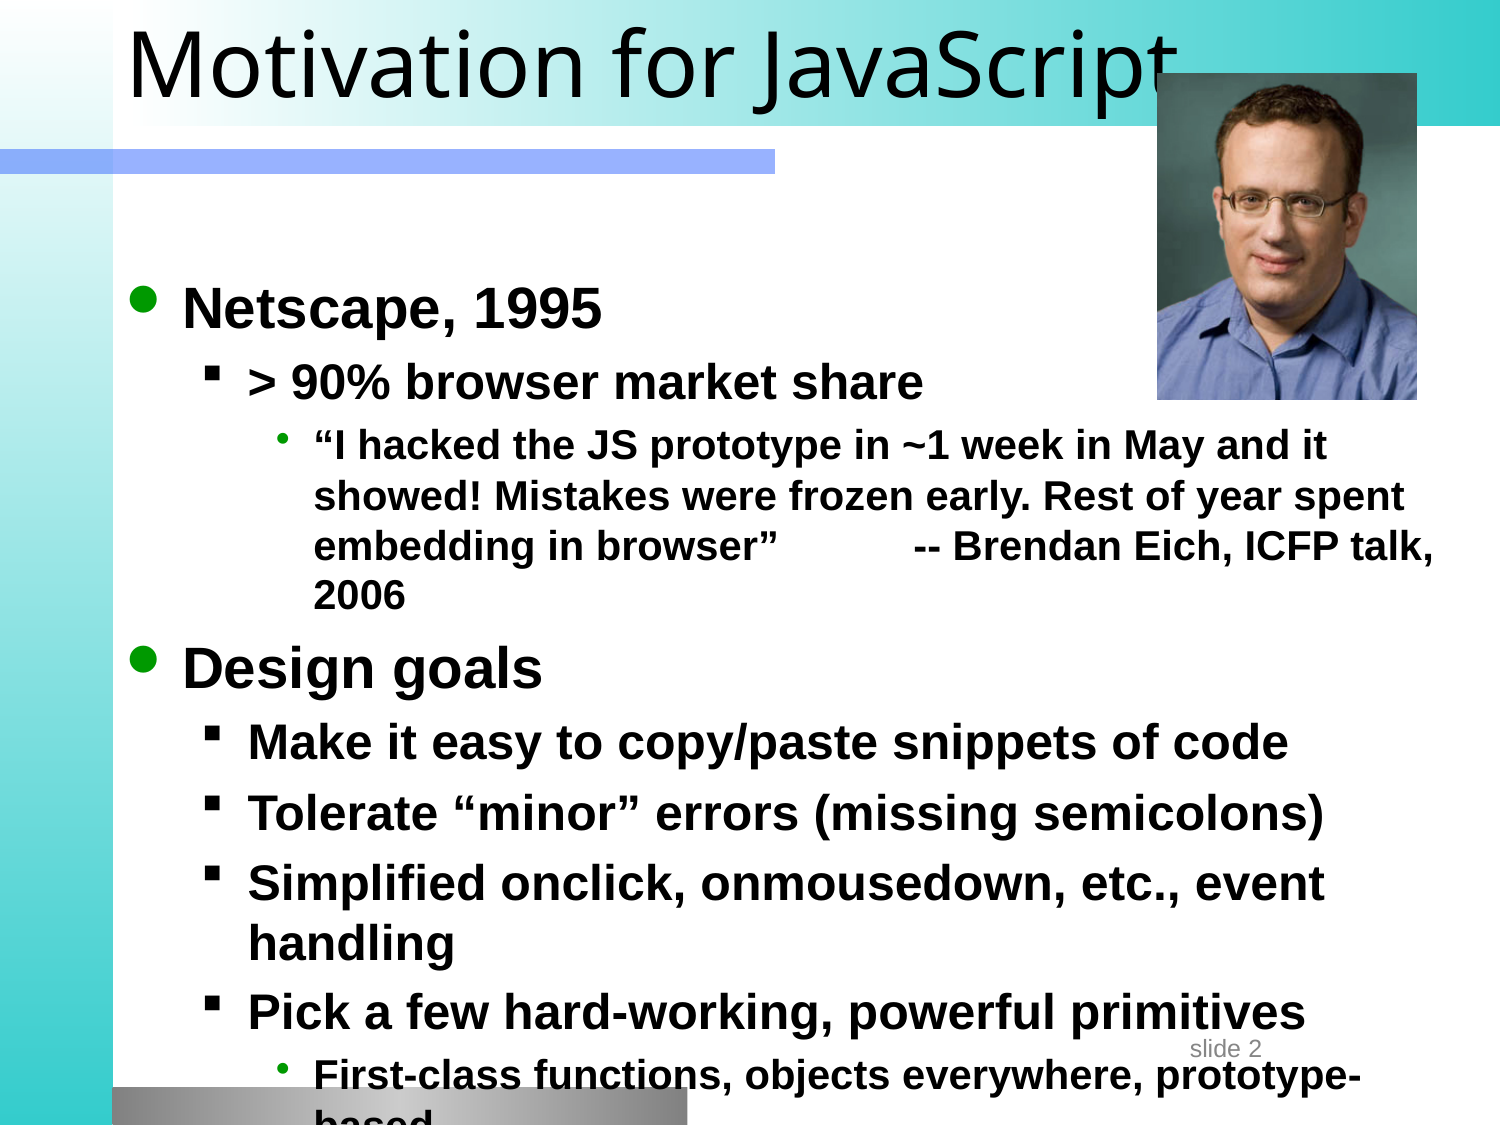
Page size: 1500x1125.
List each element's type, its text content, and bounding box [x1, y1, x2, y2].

picture [1157, 73, 1417, 401]
slide_number slide 2 [1175, 1025, 1488, 1100]
title Motivation for JavaScript [110, 0, 1424, 126]
list Netscape, 1995 > 90% browser market share “I hacked the JS prototype in ~1 week in May and it showed! Mistakes were frozen early. Rest of year spent embedding in browser” -- Brendan Eich, ICFP talk, 2006 Design goals Make it easy to copy/paste snippets of code Tolerate “minor” errors (missing semicolons) Simplified onclick, onmousedown, etc., event handling Pick a few hard-working, powerful primitives First-class functions, objects everywhere, prototype-based Leave all else out! [110, 262, 1463, 1088]
